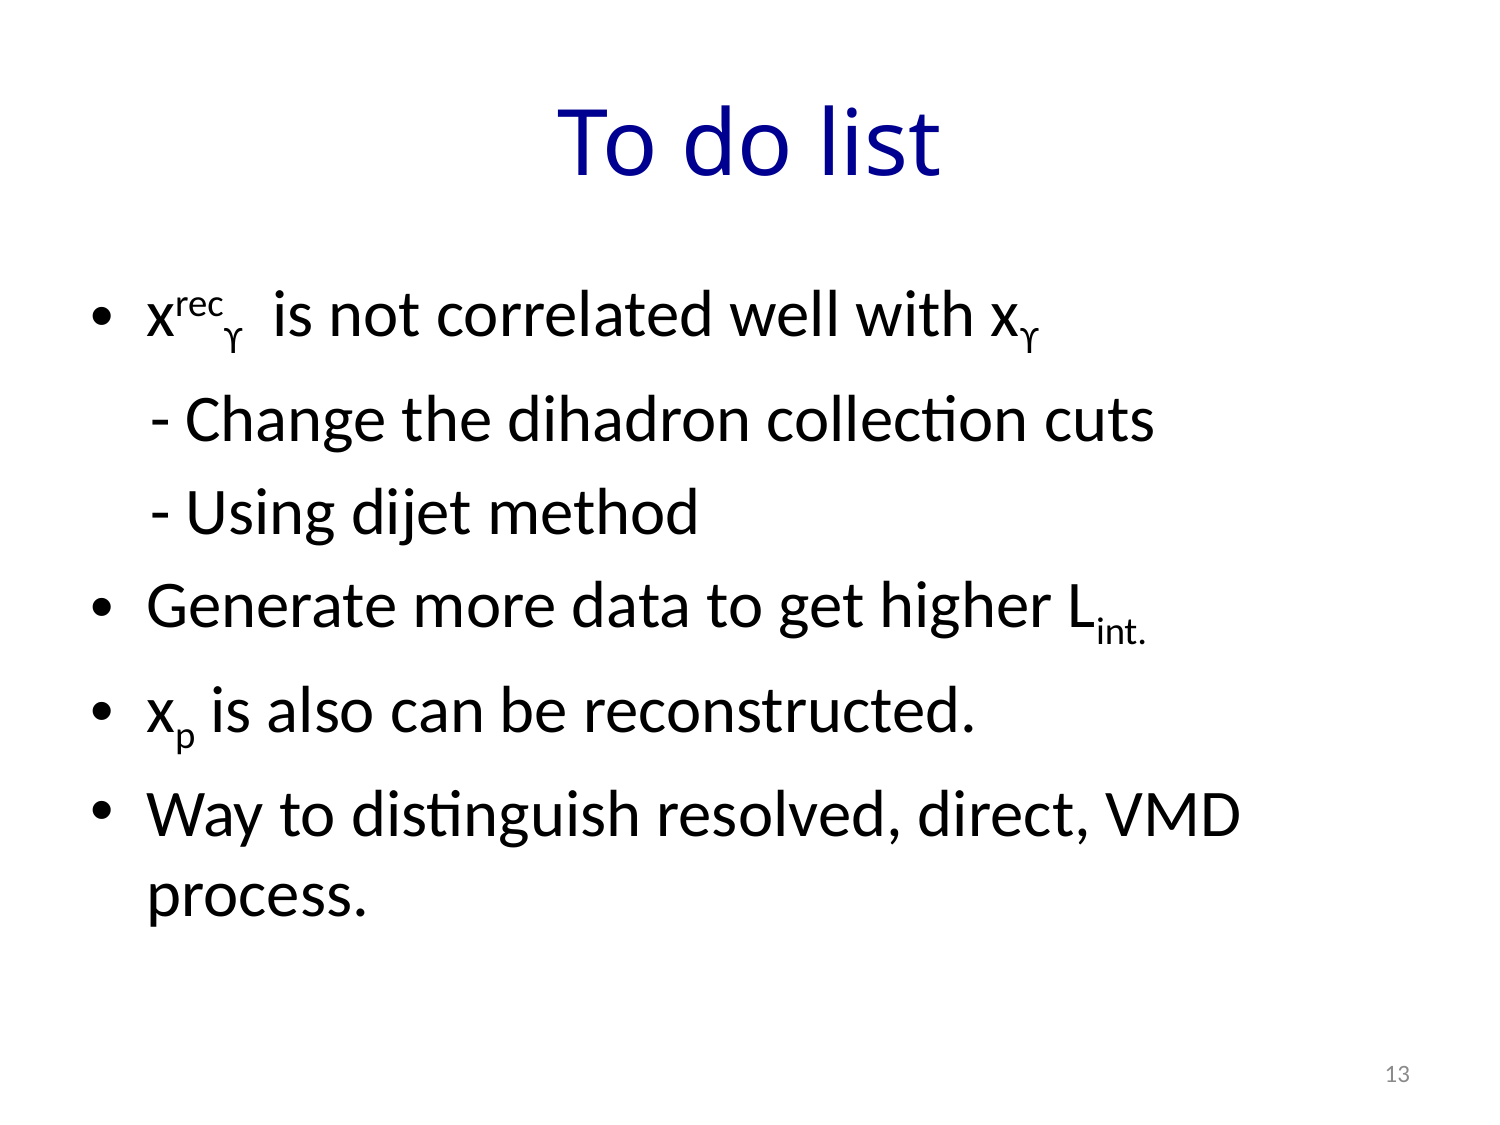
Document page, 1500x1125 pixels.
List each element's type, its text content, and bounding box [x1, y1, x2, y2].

title To do list [75, 45, 1425, 233]
slide_number 13 [1074, 1042, 1425, 1103]
list xrecϒ is not correlated well with xϒ - Change the dihadron collection cuts - Using dijet method Generate more data to get higher Lint. xp is also can be reconstructed. Way to distinguish resolved, direct, VMD process. [75, 262, 1425, 1005]
